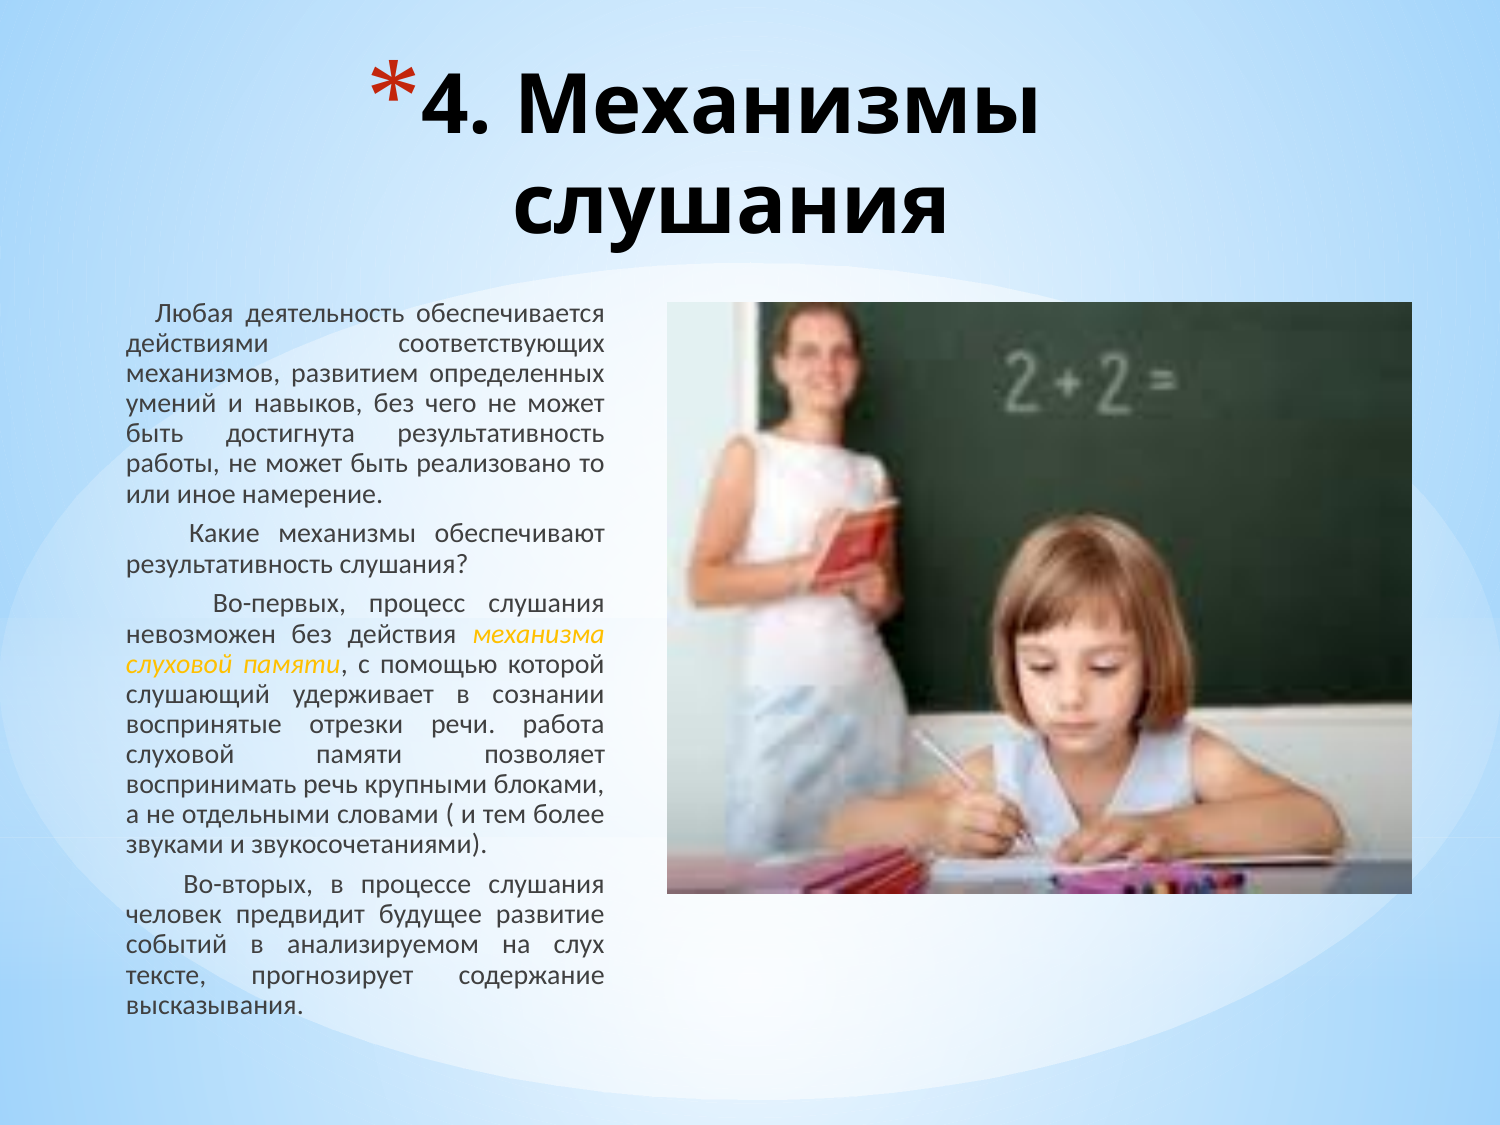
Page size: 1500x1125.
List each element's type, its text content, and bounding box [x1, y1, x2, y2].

list Любая деятельность обеспечивается действиями соответствующих механизмов, развитием определенных умений и навыков, без чего не может быть достигнута результативность работы, не может быть реализовано то или иное намерение. Какие механизмы обеспечивают результативность слушания? Во-первых, процесс слушания невозможен без действия механизма слуховой памяти, с помощью которой слушающий удерживает в сознании воспринятые отрезки речи. работа слуховой памяти позволяет воспринимать речь крупными блоками, а не отдельными словами ( и тем более звуками и звукосочетаниями). Во-вторых, в процессе слушания человек предвидит будущее развитие событий в анализируемом на слух тексте, прогнозирует содержание высказывания. [75, 290, 621, 1047]
title 4. Механизмы слушания [171, 42, 1240, 231]
picture [667, 302, 1412, 894]
